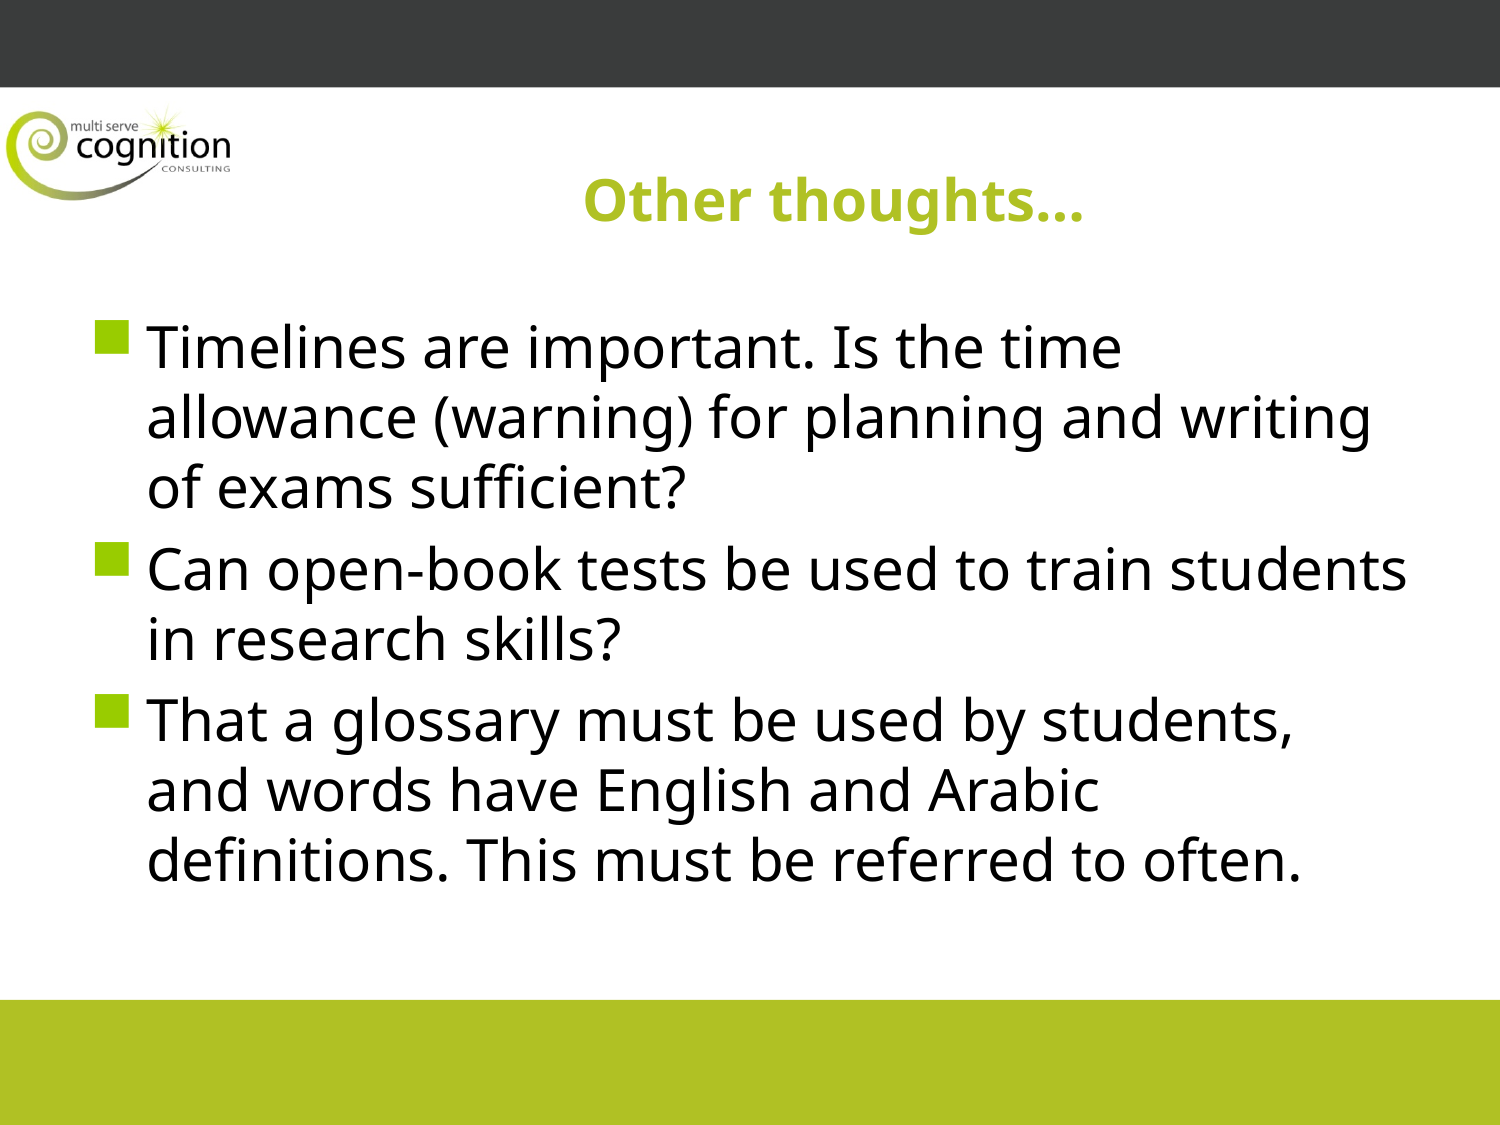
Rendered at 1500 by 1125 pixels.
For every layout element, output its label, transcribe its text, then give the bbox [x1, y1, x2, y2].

picture [0, 101, 237, 207]
list Timelines are important. Is the time allowance (warning) for planning and writing of exams sufficient? Can open-book tests be used to train students in research skills? That a glossary must be used by students, and words have English and Arabic definitions. This must be referred to often. [74, 302, 1426, 977]
title Other thoughts… [241, 113, 1426, 283]
